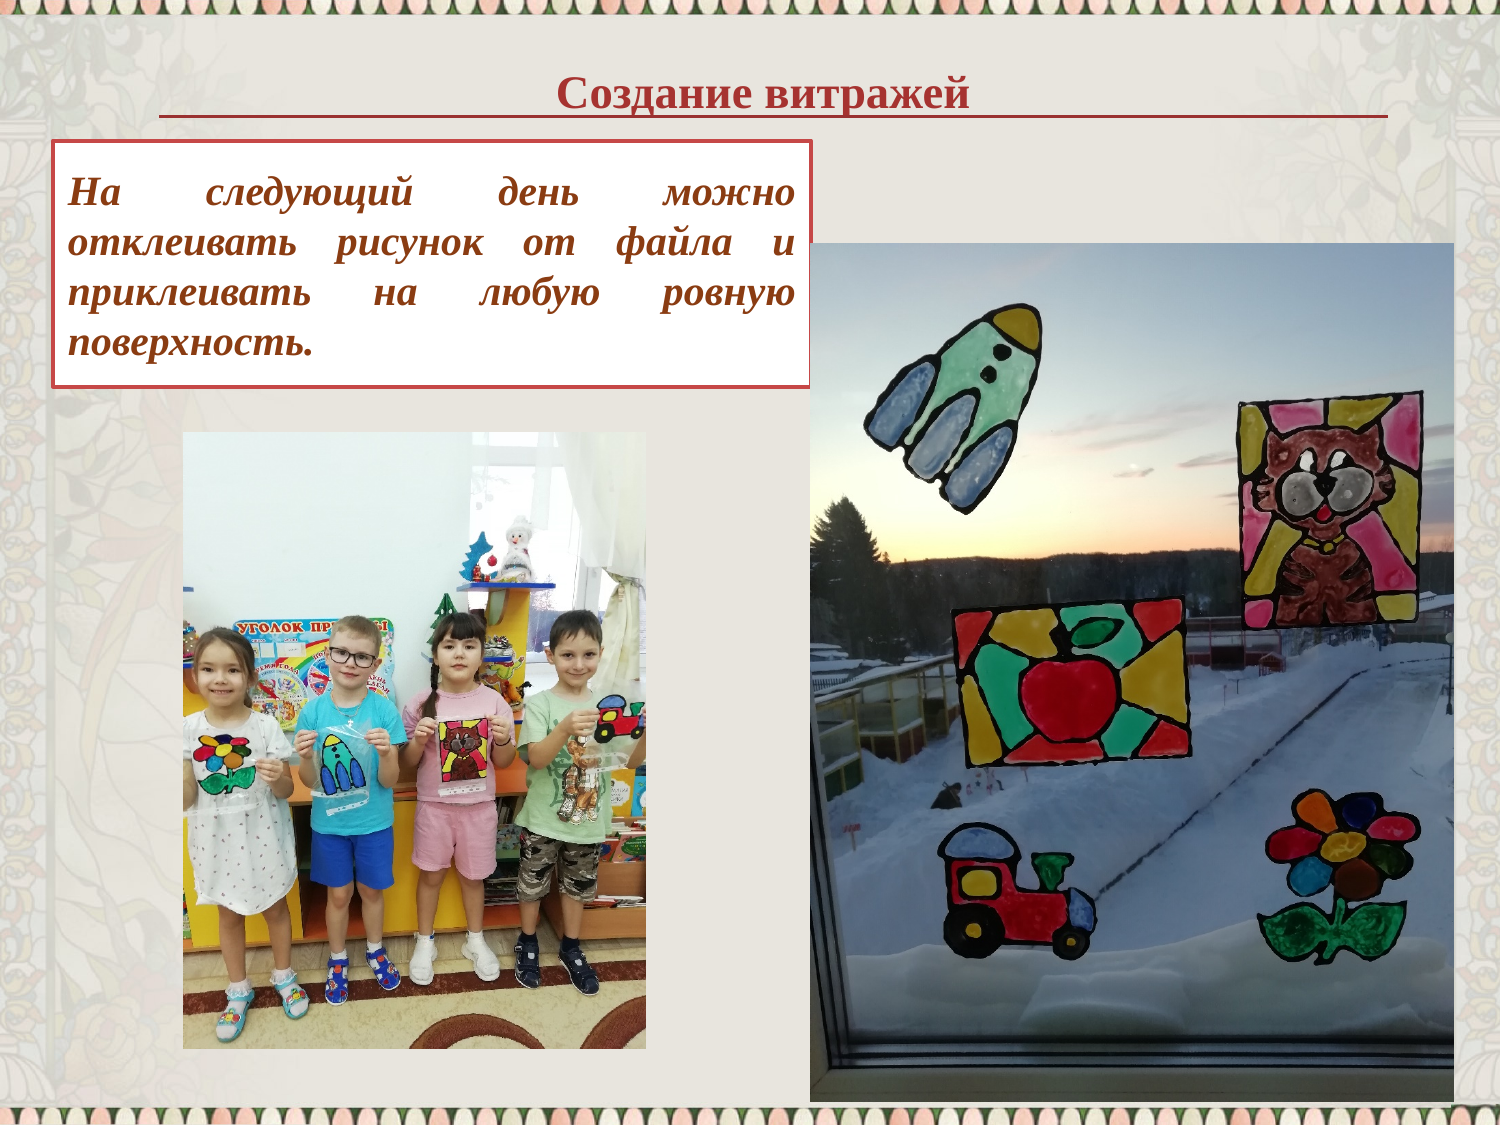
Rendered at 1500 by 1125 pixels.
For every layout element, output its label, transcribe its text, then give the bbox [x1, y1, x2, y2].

text_box На следующий день можно отклеивать рисунок от файла и приклеивать на любую ровную поверхность. [51, 139, 813, 389]
picture [0, 0, 1500, 1125]
text_box Создание витражей [100, 54, 1427, 126]
